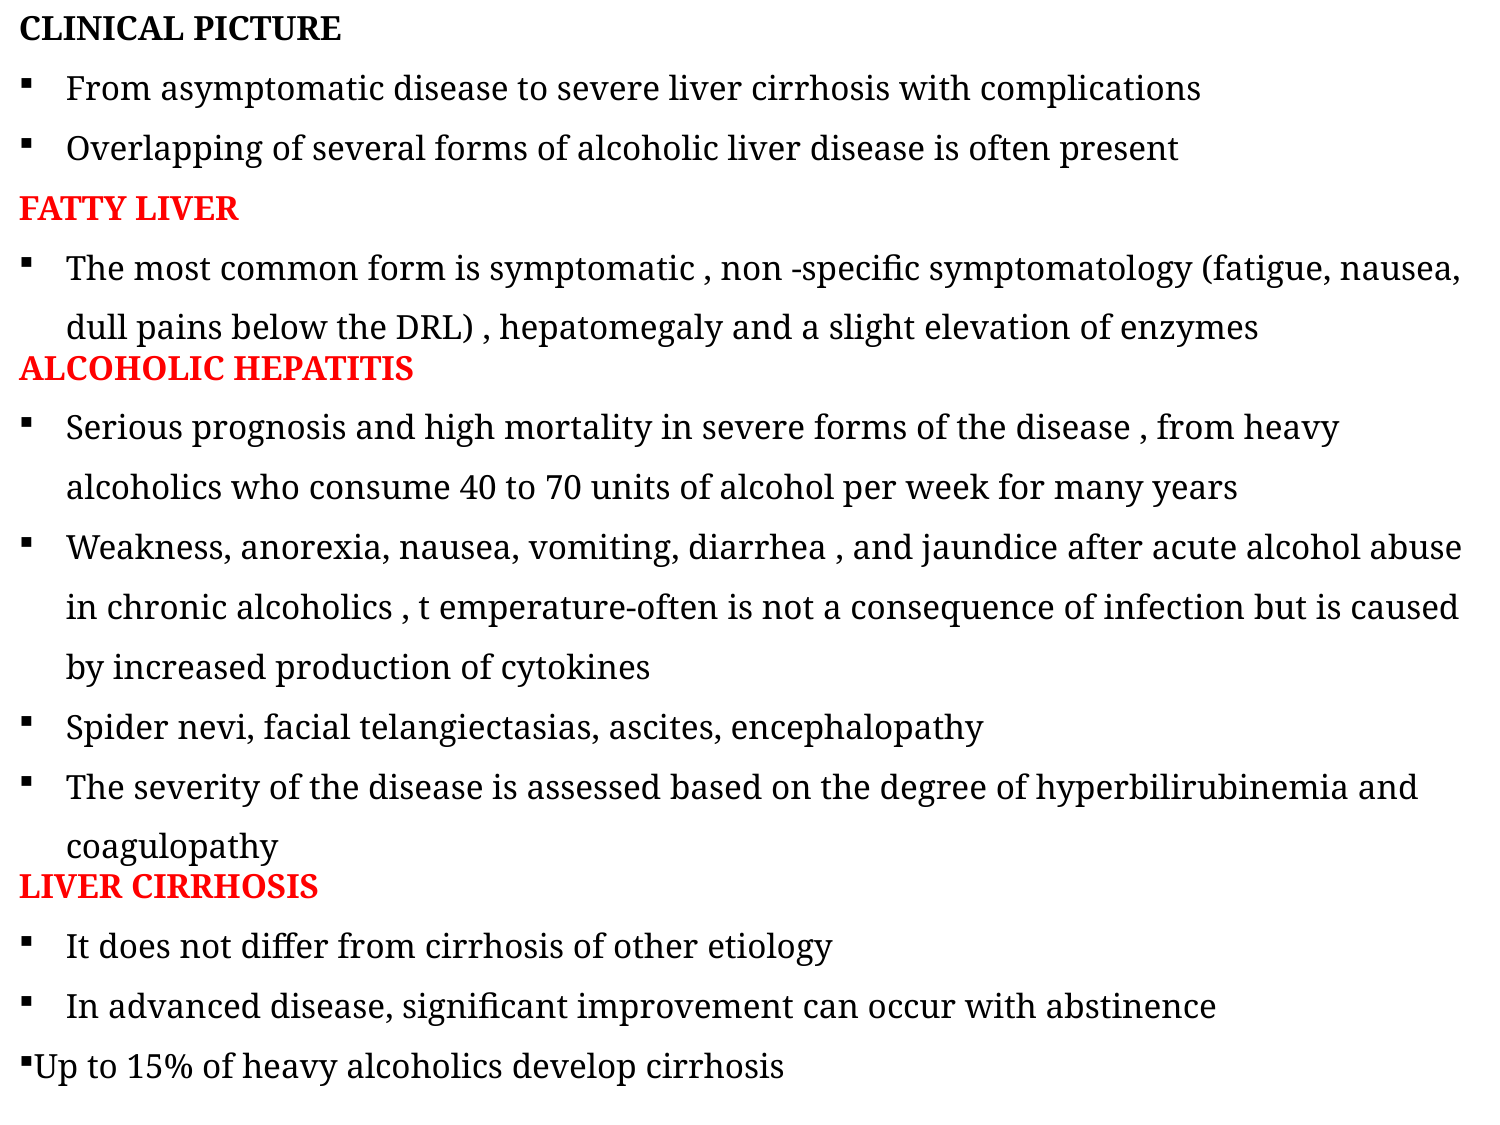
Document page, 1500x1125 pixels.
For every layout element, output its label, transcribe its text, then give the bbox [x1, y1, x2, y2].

text_box CLINICAL PICTURE From asymptomatic disease to severe liver cirrhosis with complications Overlapping of several forms of alcoholic liver disease is often present FATTY LIVER The most common form is symptomatic , non -specific symptomatology (fatigue, nausea, dull pains below the DRL) , hepatomegaly and a slight elevation of enzymes ALCOHOLIC HEPATITIS Serious prognosis and high mortality in severe forms of the disease , from heavy alcoholics who consume 40 to 70 units of alcohol per week for many years Weakness, anorexia, nausea, vomiting, diarrhea , and jaundice after acute alcohol abuse in chronic alcoholics , t emperature-often is not a consequence of infection but is caused by increased production of cytokines Spider nevi, facial telangiectasias, ascites, encephalopathy The severity of the disease is assessed based on the degree of hyperbilirubinemia and coagulopathy LIVER CIRRHOSIS It does not differ from cirrhosis of other etiology In advanced disease, significant improvement can occur with abstinence Up to 15% of heavy alcoholics develop cirrhosis [4, 0, 1492, 1125]
